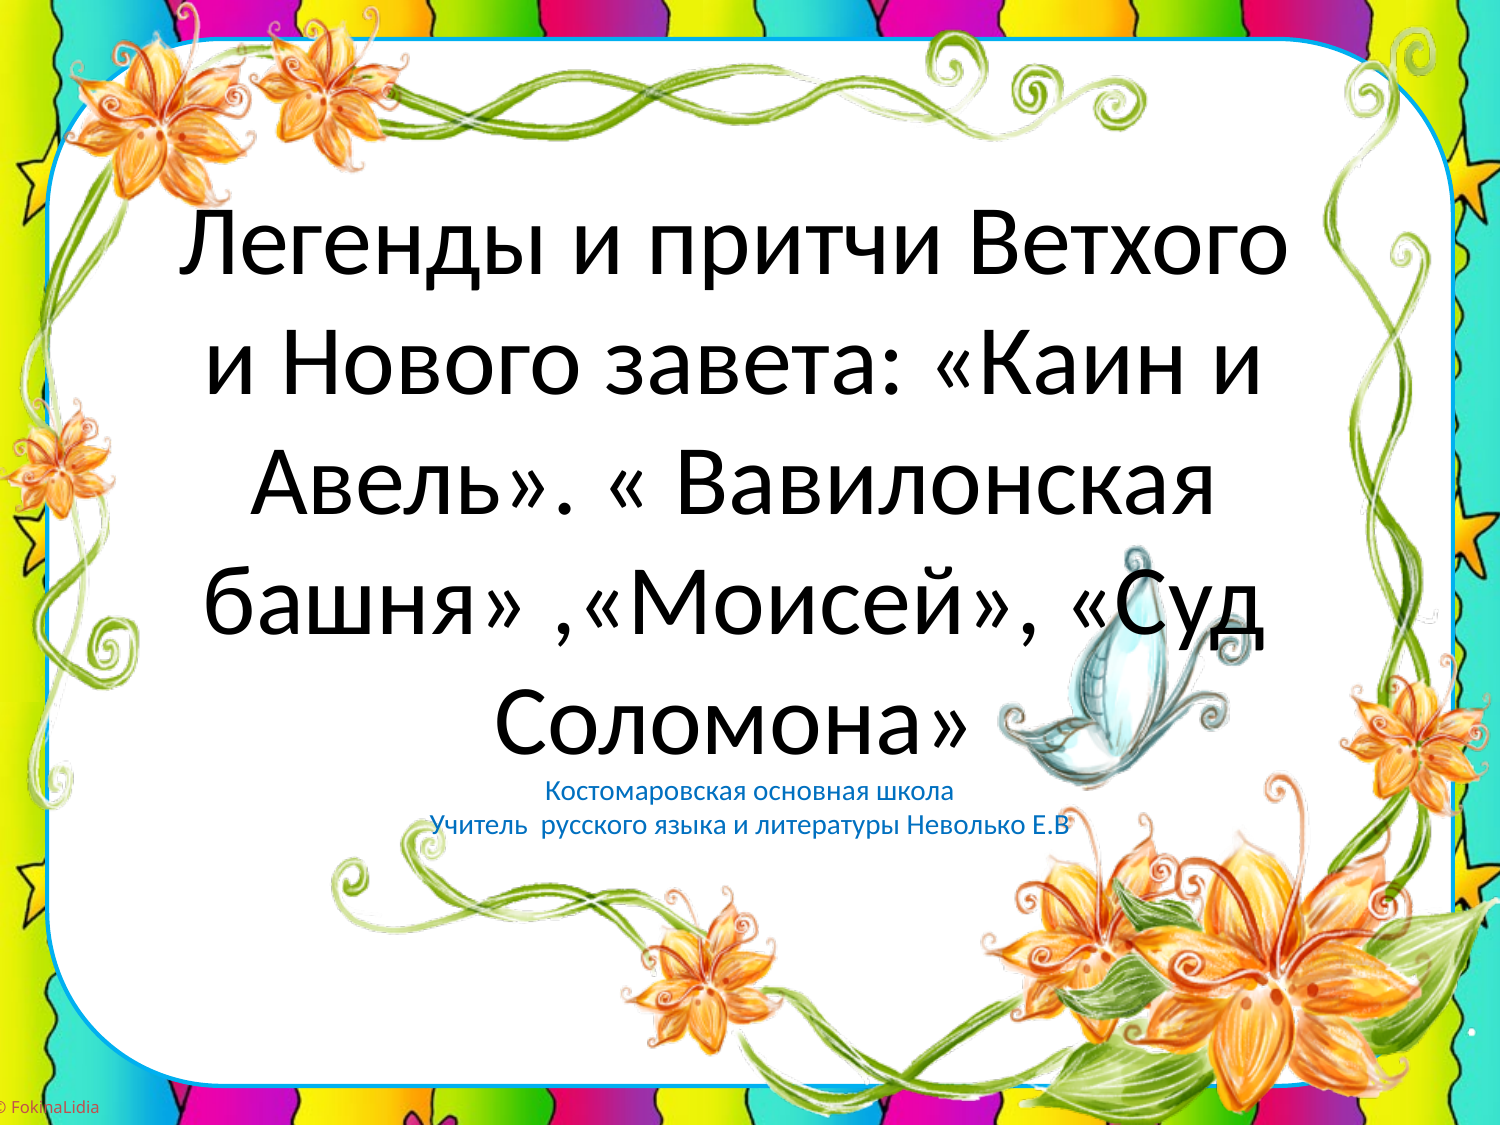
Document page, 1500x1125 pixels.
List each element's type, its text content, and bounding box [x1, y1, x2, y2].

picture [0, 0, 1500, 1125]
subtitle Костомаровская основная школа Учитель русского языка и литературы Неволько Е.В [225, 782, 1275, 925]
title Легенды и притчи Ветхого и Нового завета: «Каин и Авель». « Вавилонская башня» ,«Моисей», «Суд Соломона» [128, 167, 1341, 782]
